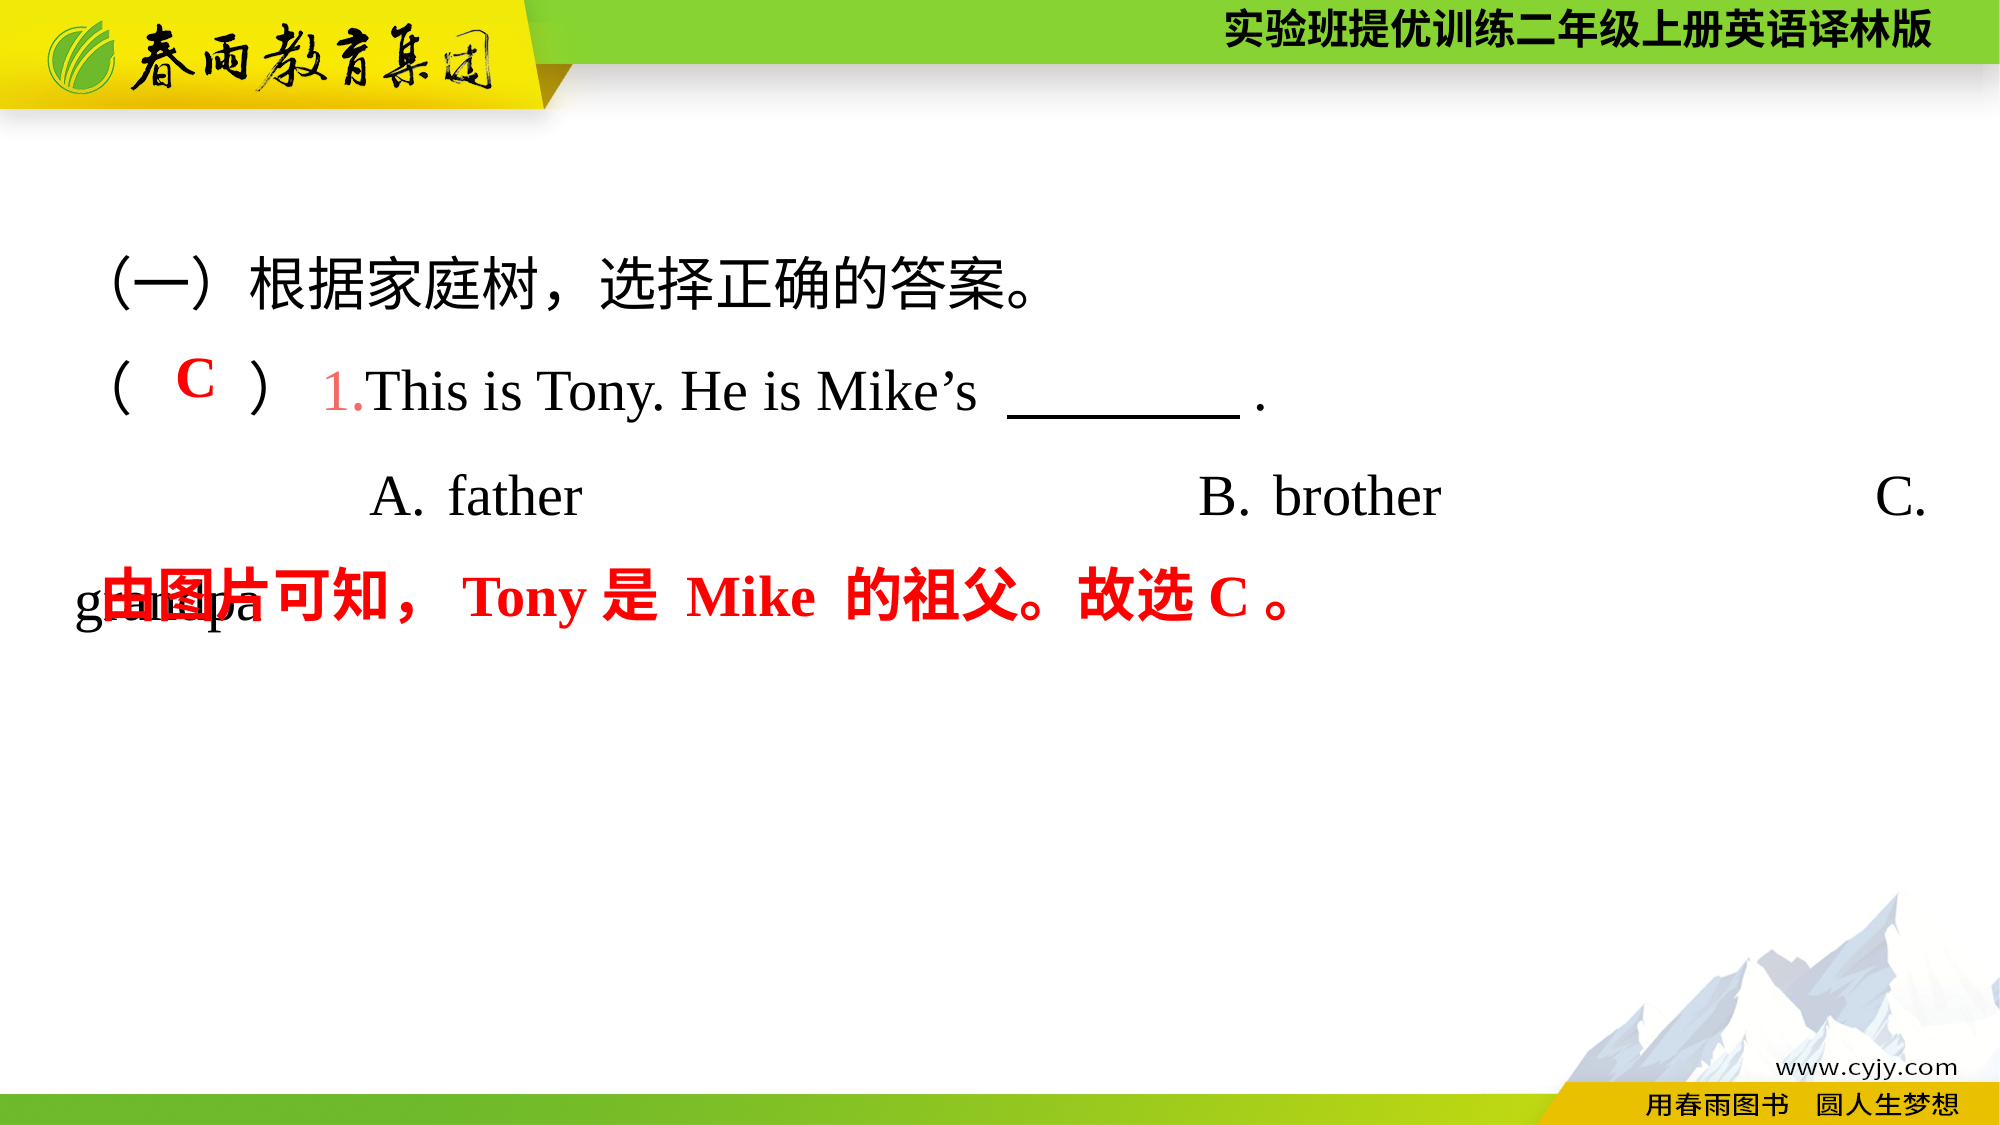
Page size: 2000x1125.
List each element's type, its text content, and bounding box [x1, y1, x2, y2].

list （一）根据家庭树，选择正确的答案。 （ ）1.This is Tony. He is Mike’s . A. father B. brother C. grandpa [59, 205, 1944, 539]
text_box C [160, 331, 233, 417]
text_box 由图片可知，Tony是 Mike 的祖父。故选C。 [84, 515, 1969, 636]
picture [0, 0, 2000, 1125]
